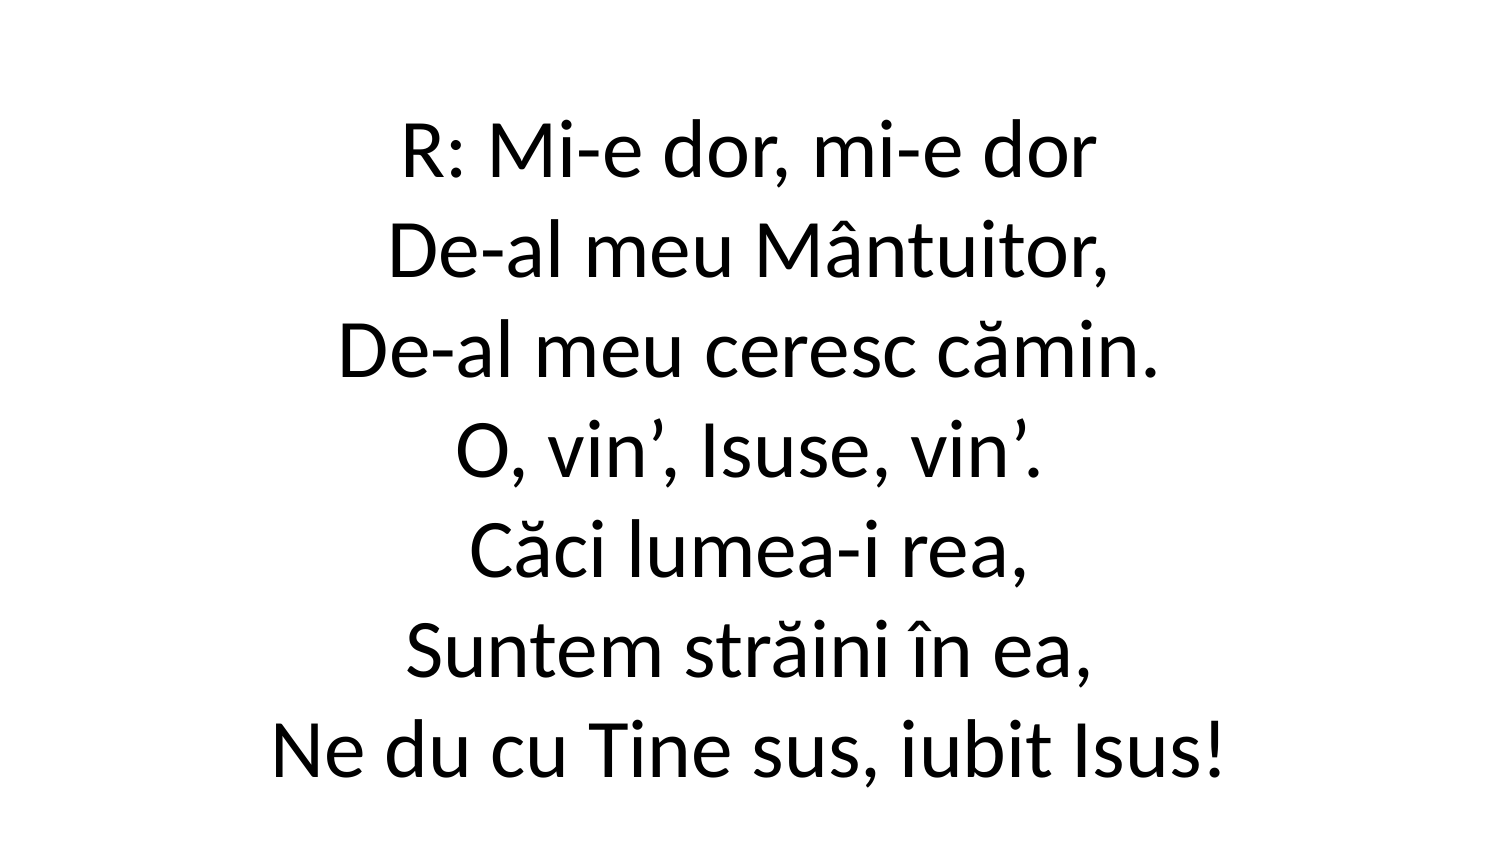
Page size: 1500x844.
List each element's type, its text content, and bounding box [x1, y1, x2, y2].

text_box R: Mi-e dor, mi-e dor De-al meu Mântuitor, De-al meu ceresc cămin. O, vin’, Isuse, vin’. Căci lumea-i rea, Suntem străini în ea, Ne du cu Tine sus, iubit Isus! [255, 42, 1245, 802]
